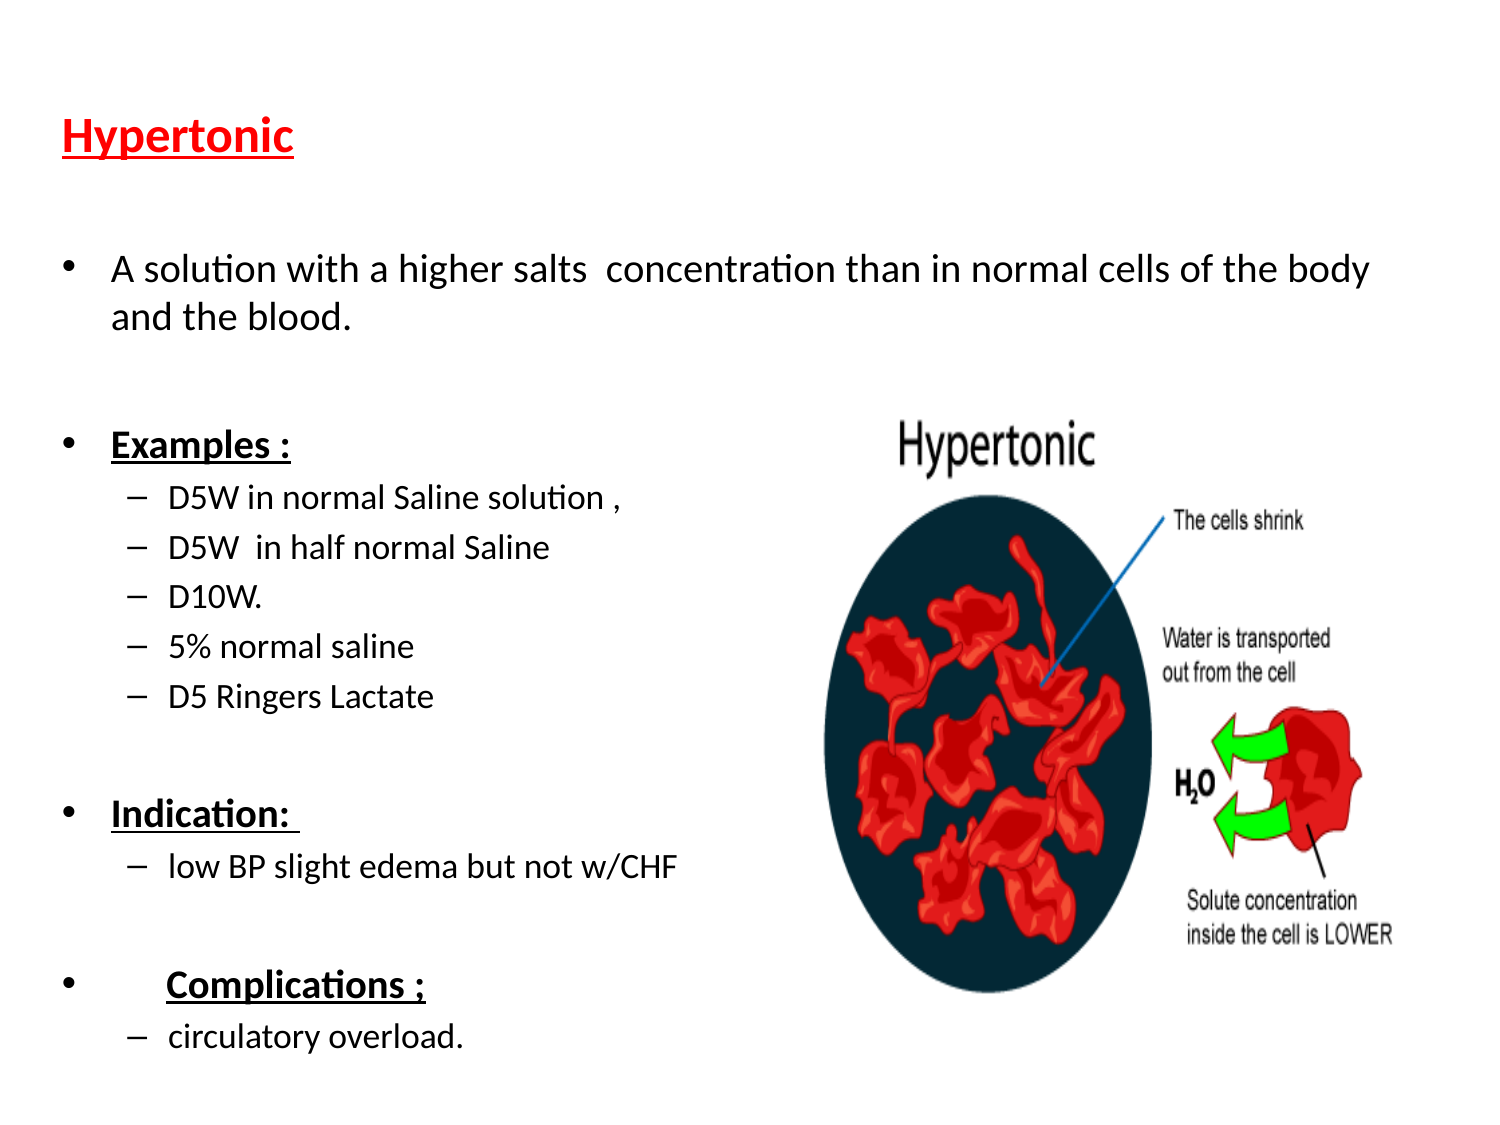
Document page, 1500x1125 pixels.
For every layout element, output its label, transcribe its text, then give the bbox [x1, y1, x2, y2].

list Hypertonic A solution with a higher salts concentration than in normal cells of the body and the blood. Examples : D5W in normal Saline solution , D5W in half normal Saline D10W. 5% normal saline D5 Ringers Lactate Indication: low BP slight edema but not w/CHF Complications ; circulatory overload. [46, 93, 1397, 1079]
picture [784, 398, 1428, 1020]
